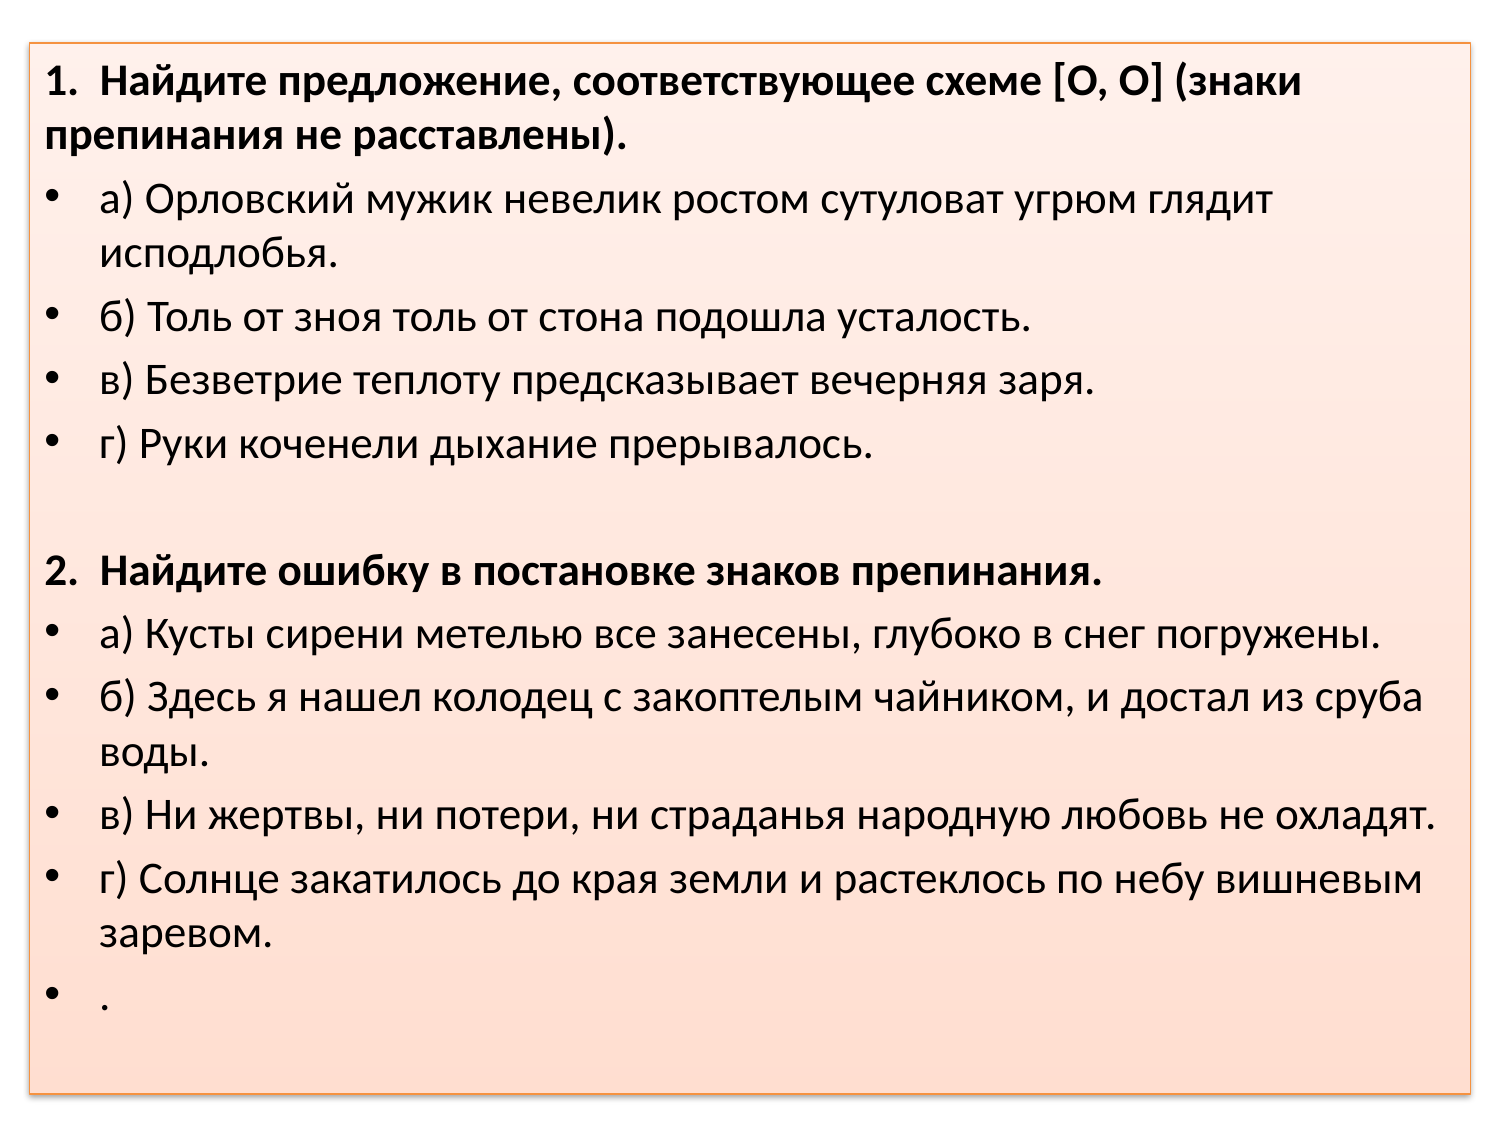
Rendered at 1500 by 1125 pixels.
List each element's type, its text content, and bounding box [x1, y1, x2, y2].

list 1. Найдите предложение, соответствующее схеме [О, О] (знаки препинания не расставлены). а) Орловский мужик невелик ростом сутуловат угрюм глядит исподлобья. б) Толь от зноя толь от стона подошла усталость. в) Безветрие теплоту предсказывает вечерняя заря. г) Руки коченели дыхание прерывалось. 2. Найдите ошибку в постановке знаков препинания. а) Кусты сирени метелью все занесены, глубоко в снег погружены. б) Здесь я нашел колодец с закоптелым чайником, и достал из сруба воды. в) Ни жертвы, ни потери, ни страданья народную любовь не охладят. г) Солнце закатилось до края земли и растеклось по небу вишневым заревом. . [29, 42, 1471, 1095]
